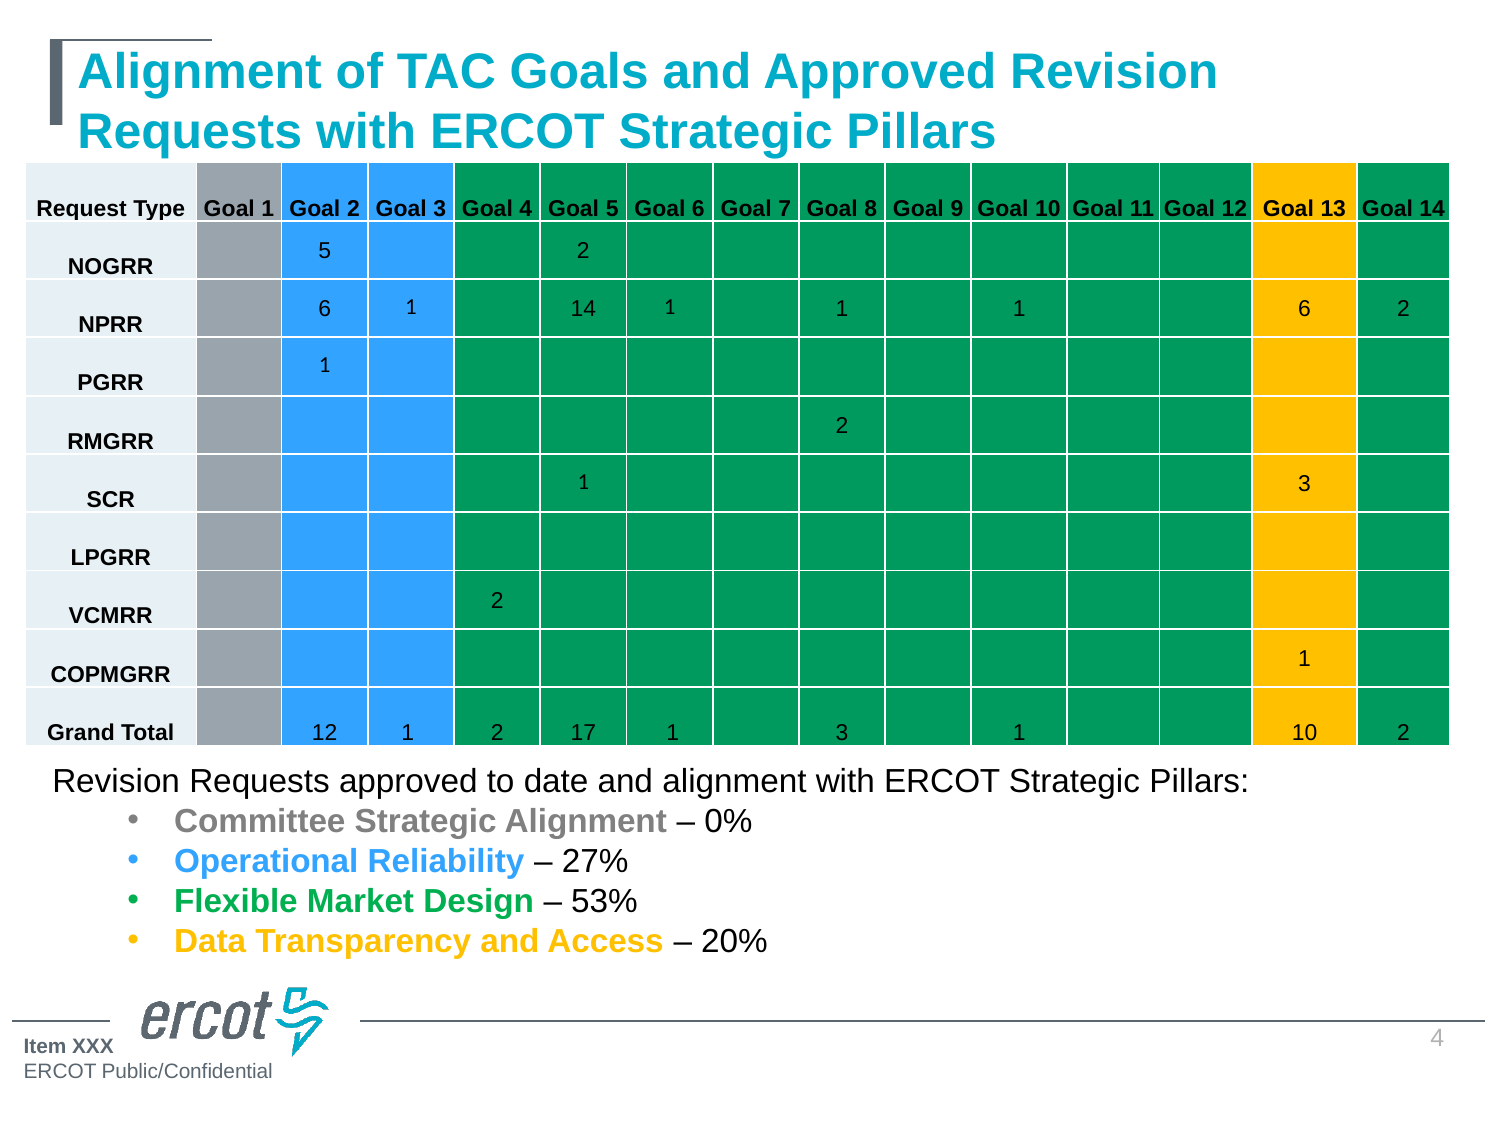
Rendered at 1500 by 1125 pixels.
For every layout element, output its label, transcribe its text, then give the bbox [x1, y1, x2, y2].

table_cell NOGRR [26, 222, 196, 278]
table_cell [1160, 338, 1251, 395]
table_header Goal 7 [714, 163, 798, 220]
table_cell [1160, 630, 1251, 686]
table_cell [714, 397, 798, 453]
table_cell [369, 571, 453, 628]
table_cell [886, 571, 970, 628]
table_cell [627, 513, 712, 570]
table_cell [282, 630, 367, 686]
table_header Goal 8 [800, 163, 884, 220]
table_cell [1068, 688, 1159, 745]
table_cell [972, 397, 1066, 453]
table_cell [886, 455, 970, 511]
table_cell [1160, 513, 1251, 570]
table_cell [886, 630, 970, 686]
table_cell 2 [541, 222, 626, 278]
table_cell VCMRR [26, 571, 196, 628]
table_cell [800, 222, 884, 278]
table_cell Grand Total [26, 688, 196, 745]
table_cell [1068, 222, 1159, 278]
text_box Revision Requests approved to date and alignment with ERCOT Strategic Pillars: Committee Strategic Alignment – 0% Operational Reliability – 27% Flexible Market Design – 53% Data Transparency and Access – 20% [37, 751, 1450, 966]
table_cell [1358, 338, 1449, 395]
table_cell [800, 571, 884, 628]
table_cell [1068, 397, 1159, 453]
table_cell [282, 571, 367, 628]
table_cell 1 [282, 338, 367, 395]
table_cell [886, 338, 970, 395]
table_cell [1358, 397, 1449, 453]
table_cell [282, 455, 367, 511]
table_cell [197, 455, 281, 511]
table_cell 1 [800, 280, 884, 336]
table_cell [455, 630, 539, 686]
table_cell [1358, 222, 1449, 278]
table_cell SCR [26, 455, 196, 511]
table_cell [455, 280, 539, 336]
table_cell [627, 397, 712, 453]
table_cell [1160, 222, 1251, 278]
table_cell [455, 397, 539, 453]
table_cell 12 [282, 688, 367, 745]
title Alignment of TAC Goals and Approved Revision Requests with ERCOT Strategic Pillars [62, 31, 1451, 125]
table_cell [1253, 222, 1356, 278]
table_cell [714, 571, 798, 628]
table_cell 17 [541, 688, 626, 745]
table_cell [197, 338, 281, 395]
table_cell RMGRR [26, 397, 196, 453]
table_cell [541, 571, 626, 628]
table_cell [972, 571, 1066, 628]
table_cell 2 [800, 397, 884, 453]
table_cell [1160, 455, 1251, 511]
table_cell [1253, 397, 1356, 453]
table_header Goal 4 [455, 163, 539, 220]
table_cell [972, 338, 1066, 395]
table_cell [800, 513, 884, 570]
table_cell [972, 630, 1066, 686]
table_cell [627, 630, 712, 686]
table_cell [714, 338, 798, 395]
table_header Goal 5 [541, 163, 626, 220]
table_cell [714, 280, 798, 336]
table_cell 14 [541, 280, 626, 336]
table_header Goal 1 [197, 163, 281, 220]
table_cell [197, 397, 281, 453]
table_cell 1 [1253, 630, 1356, 686]
table_cell [1068, 630, 1159, 686]
table_header Goal 6 [627, 163, 712, 220]
table_cell 2 [455, 571, 539, 628]
table_cell 1 [972, 688, 1066, 745]
table_cell [369, 455, 453, 511]
table_header Goal 3 [369, 163, 453, 220]
table_cell [369, 630, 453, 686]
table_cell [714, 513, 798, 570]
table_cell 1 [541, 455, 626, 511]
table_cell [1068, 571, 1159, 628]
table_cell [282, 397, 367, 453]
table_cell [800, 338, 884, 395]
table_cell [541, 338, 626, 395]
table_cell [886, 397, 970, 453]
table_cell [1253, 571, 1356, 628]
table_cell [714, 688, 798, 745]
table_cell [1358, 455, 1449, 511]
table_cell [541, 397, 626, 453]
table_cell [1068, 513, 1159, 570]
table_cell [1160, 688, 1251, 745]
table_cell [627, 455, 712, 511]
table_cell [1160, 571, 1251, 628]
table_cell [369, 513, 453, 570]
table_cell 2 [1358, 688, 1449, 745]
picture [137, 983, 332, 1059]
slide_number 4 [1387, 1012, 1488, 1062]
table_cell [627, 571, 712, 628]
table_cell 1 [369, 280, 453, 336]
table_cell [197, 513, 281, 570]
table_cell [972, 222, 1066, 278]
table_cell 3 [800, 688, 884, 745]
table_cell [455, 513, 539, 570]
table_cell [800, 630, 884, 686]
table_cell [541, 630, 626, 686]
table_cell [369, 397, 453, 453]
table_cell [197, 222, 281, 278]
table_cell [1160, 397, 1251, 453]
table_cell [714, 630, 798, 686]
table_cell 1 [972, 280, 1066, 336]
table_header Goal 12 [1160, 163, 1251, 220]
table_cell [714, 222, 798, 278]
table_cell 1 [627, 280, 712, 336]
table_cell [455, 222, 539, 278]
table_header Goal 10 [972, 163, 1066, 220]
table_cell [714, 455, 798, 511]
table_cell [1068, 280, 1159, 336]
table_cell [972, 513, 1066, 570]
table_cell [197, 688, 281, 745]
table_cell [455, 455, 539, 511]
table_cell [369, 338, 453, 395]
table_cell [455, 338, 539, 395]
table_cell COPMGRR [26, 630, 196, 686]
table_header Goal 13 [1253, 163, 1356, 220]
table_cell [886, 280, 970, 336]
table_cell [1253, 513, 1356, 570]
table_cell [541, 513, 626, 570]
table_cell PGRR [26, 338, 196, 395]
table_header Goal 14 [1358, 163, 1449, 220]
table_cell 2 [1358, 280, 1449, 336]
table_cell 1 [627, 688, 712, 745]
table_cell [1160, 280, 1251, 336]
table_cell [197, 630, 281, 686]
table_cell [1068, 455, 1159, 511]
table_cell [1358, 630, 1449, 686]
table_cell NPRR [26, 280, 196, 336]
table_cell 5 [282, 222, 367, 278]
table_cell 10 [1253, 688, 1356, 745]
table_cell [886, 222, 970, 278]
table_cell [369, 222, 453, 278]
table_header Goal 9 [886, 163, 970, 220]
table_cell [972, 455, 1066, 511]
table_cell [800, 455, 884, 511]
table_cell [1358, 513, 1449, 570]
table_cell 6 [282, 280, 367, 336]
table_cell [1253, 338, 1356, 395]
table_header Goal 11 [1068, 163, 1159, 220]
table_cell 1 [369, 688, 453, 745]
table_cell LPGRR [26, 513, 196, 570]
table_cell [197, 280, 281, 336]
table_cell [886, 513, 970, 570]
table_cell 3 [1253, 455, 1356, 511]
table_cell [627, 222, 712, 278]
table_header Request Type [26, 163, 196, 220]
table_cell [1358, 571, 1449, 628]
table_header Goal 2 [282, 163, 367, 220]
table_cell [197, 571, 281, 628]
table_cell [282, 513, 367, 570]
table_cell [627, 338, 712, 395]
table_cell [886, 688, 970, 745]
table_cell 6 [1253, 280, 1356, 336]
table_cell [1068, 338, 1159, 395]
table_cell 2 [455, 688, 539, 745]
